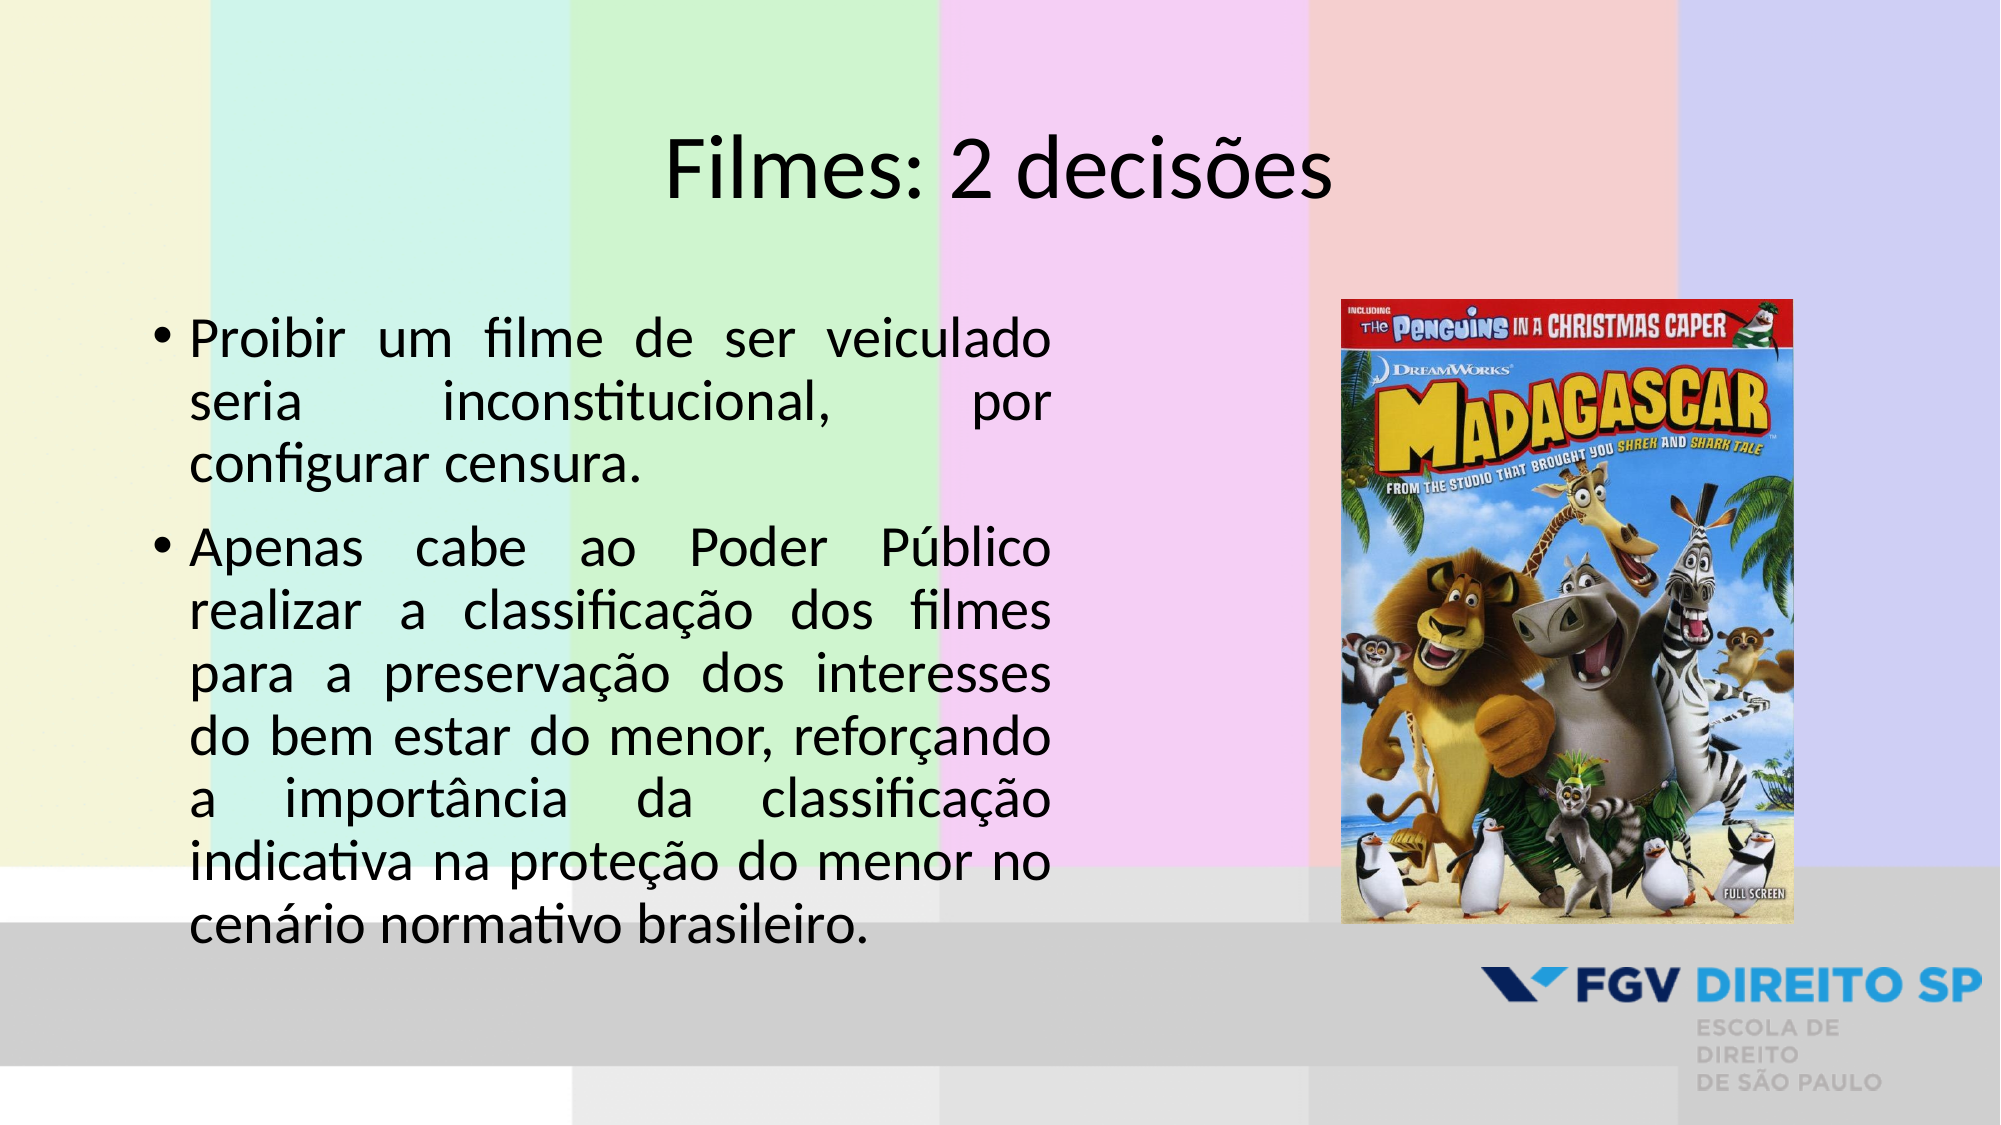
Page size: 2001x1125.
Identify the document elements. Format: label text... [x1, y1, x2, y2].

list Proibir um filme de ser veiculado seria inconstitucional, por configurar censura. Apenas cabe ao Poder Público realizar a classificação dos filmes para a preservação dos interesses do bem estar do menor, reforçando a importância da classificação indicativa na proteção do menor no cenário normativo brasileiro. [137, 299, 1068, 1014]
picture [1340, 299, 1794, 925]
title Filmes: 2 decisões [137, 59, 1863, 278]
picture [1481, 967, 1982, 1091]
